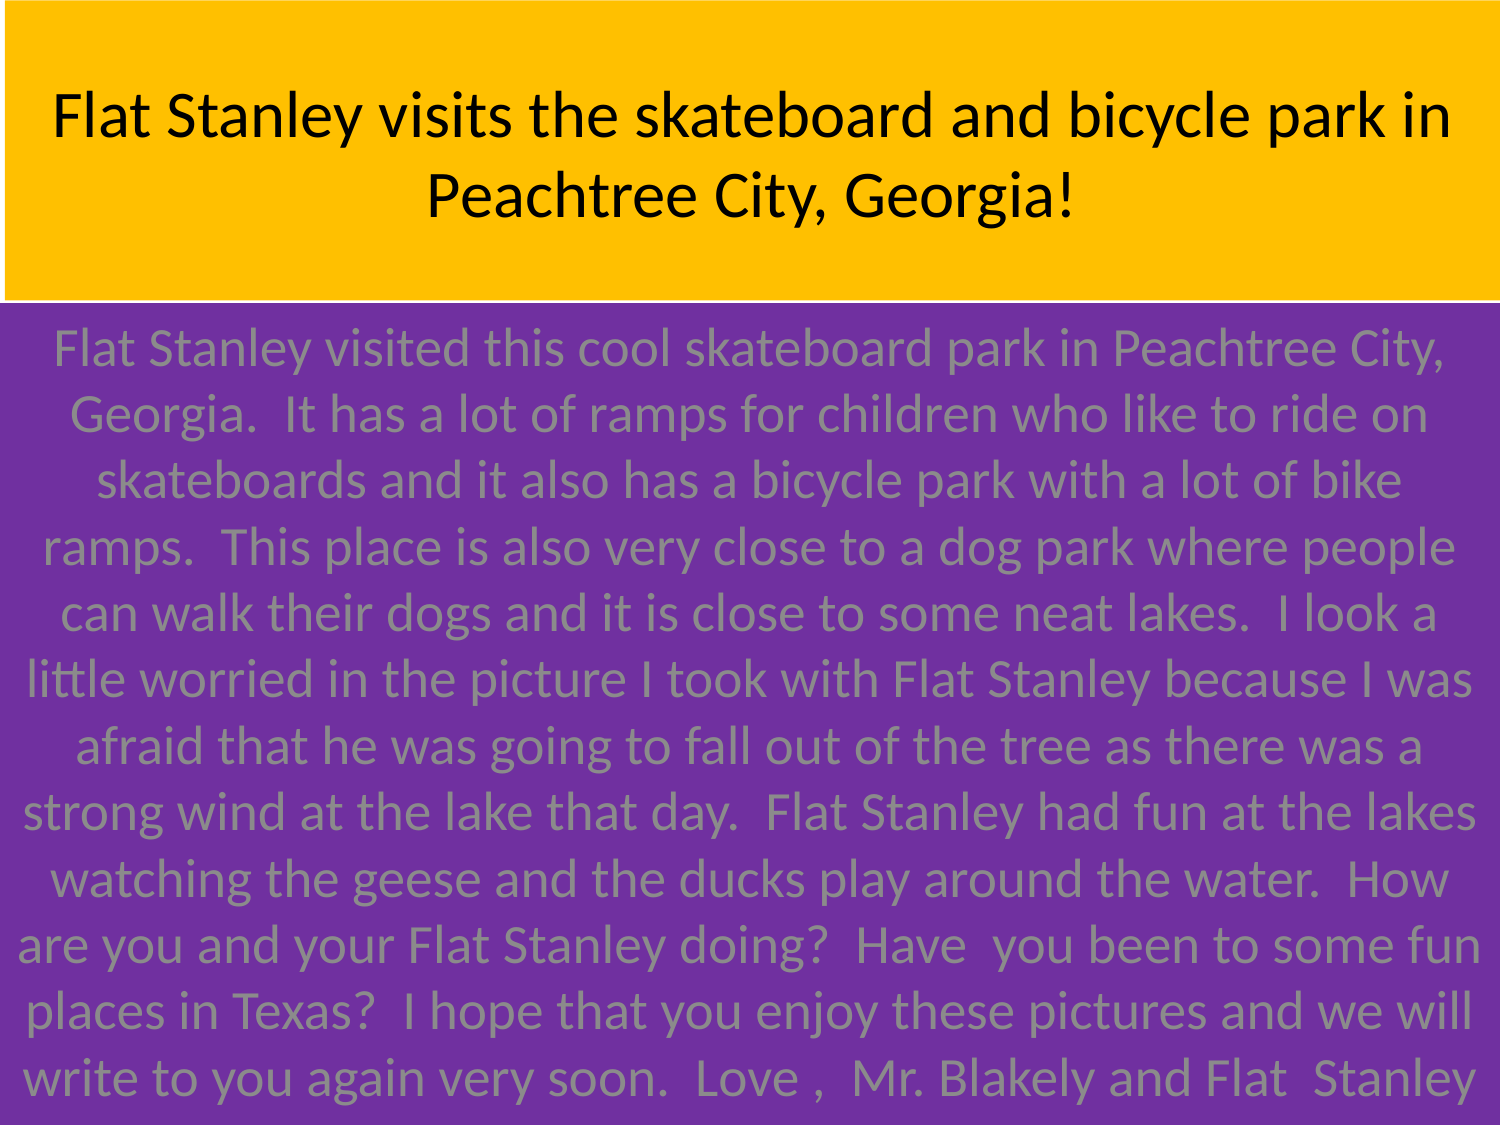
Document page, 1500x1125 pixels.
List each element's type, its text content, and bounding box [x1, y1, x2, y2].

subtitle Flat Stanley visited this cool skateboard park in Peachtree City, Georgia. It has a lot of ramps for children who like to ride on skateboards and it also has a bicycle park with a lot of bike ramps. This place is also very close to a dog park where people can walk their dogs and it is close to some neat lakes. I look a little worried in the picture I took with Flat Stanley because I was afraid that he was going to fall out of the tree as there was a strong wind at the lake that day. Flat Stanley had fun at the lakes watching the geese and the ducks play around the water. How are you and your Flat Stanley doing? Have you been to some fun places in Texas? I hope that you enjoy these pictures and we will write to you again very soon. Love , Mr. Blakely and Flat Stanley [0, 303, 1500, 1125]
title Flat Stanley visits the skateboard and bicycle park in Peachtree City, Georgia! [4, 0, 1500, 301]
